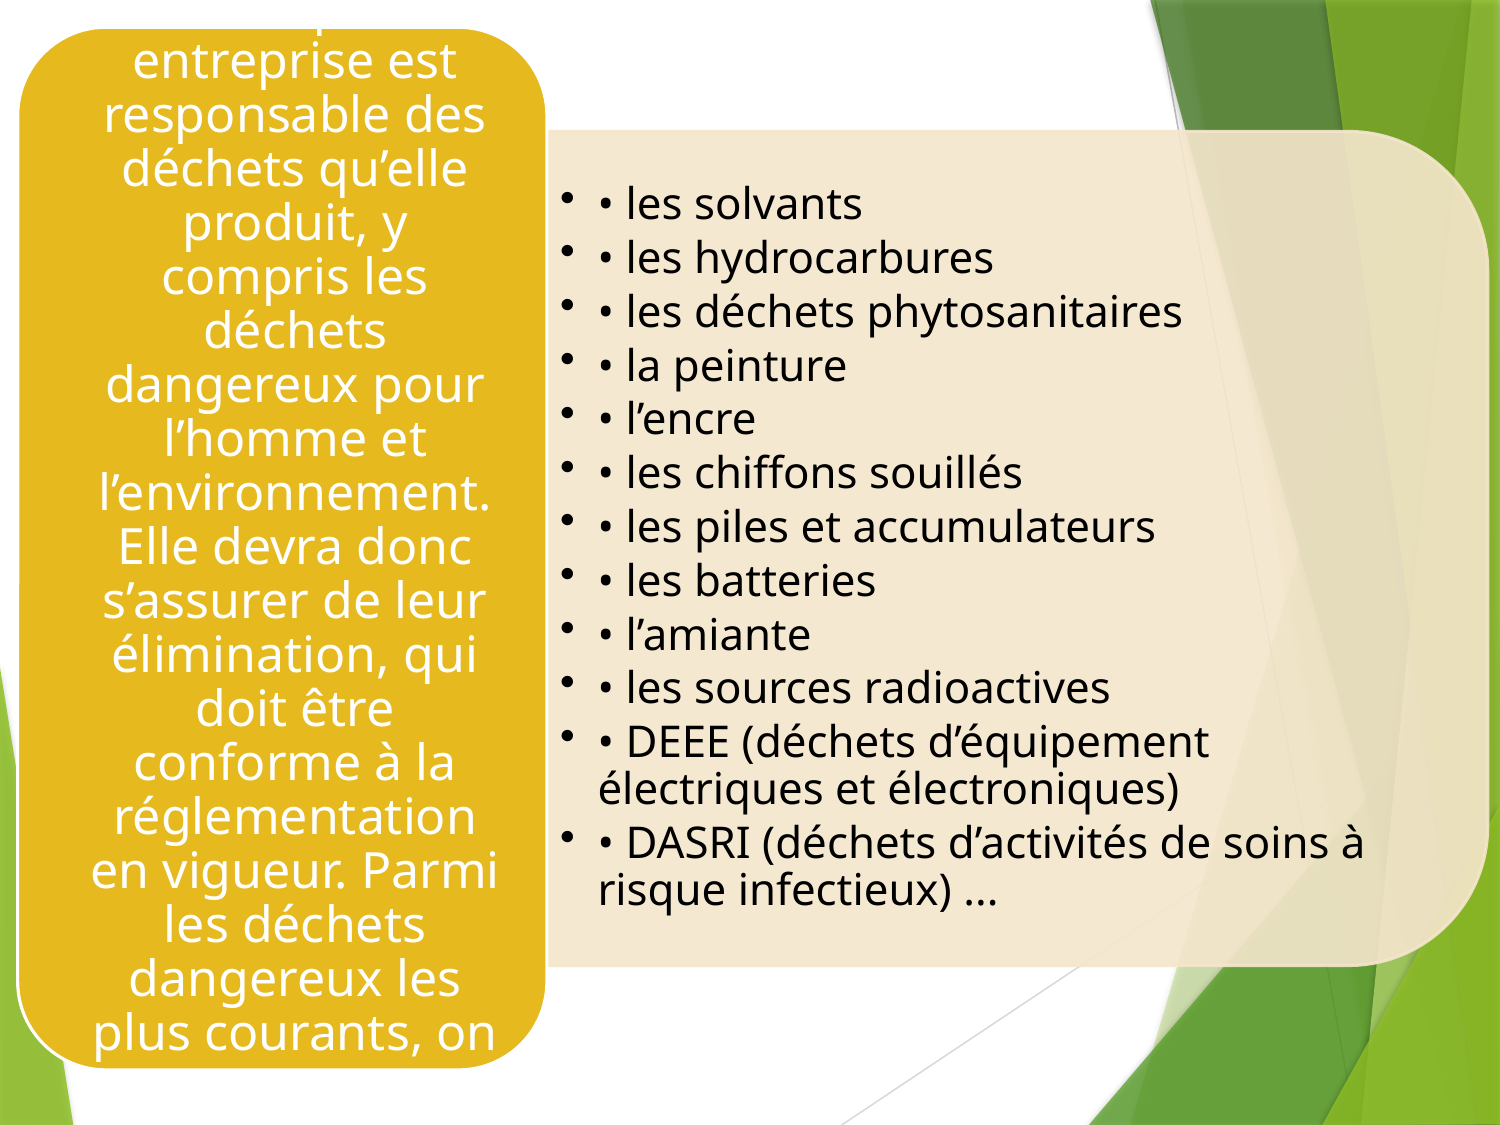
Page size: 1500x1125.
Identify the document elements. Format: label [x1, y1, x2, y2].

text_box [17, 26, 1489, 1071]
